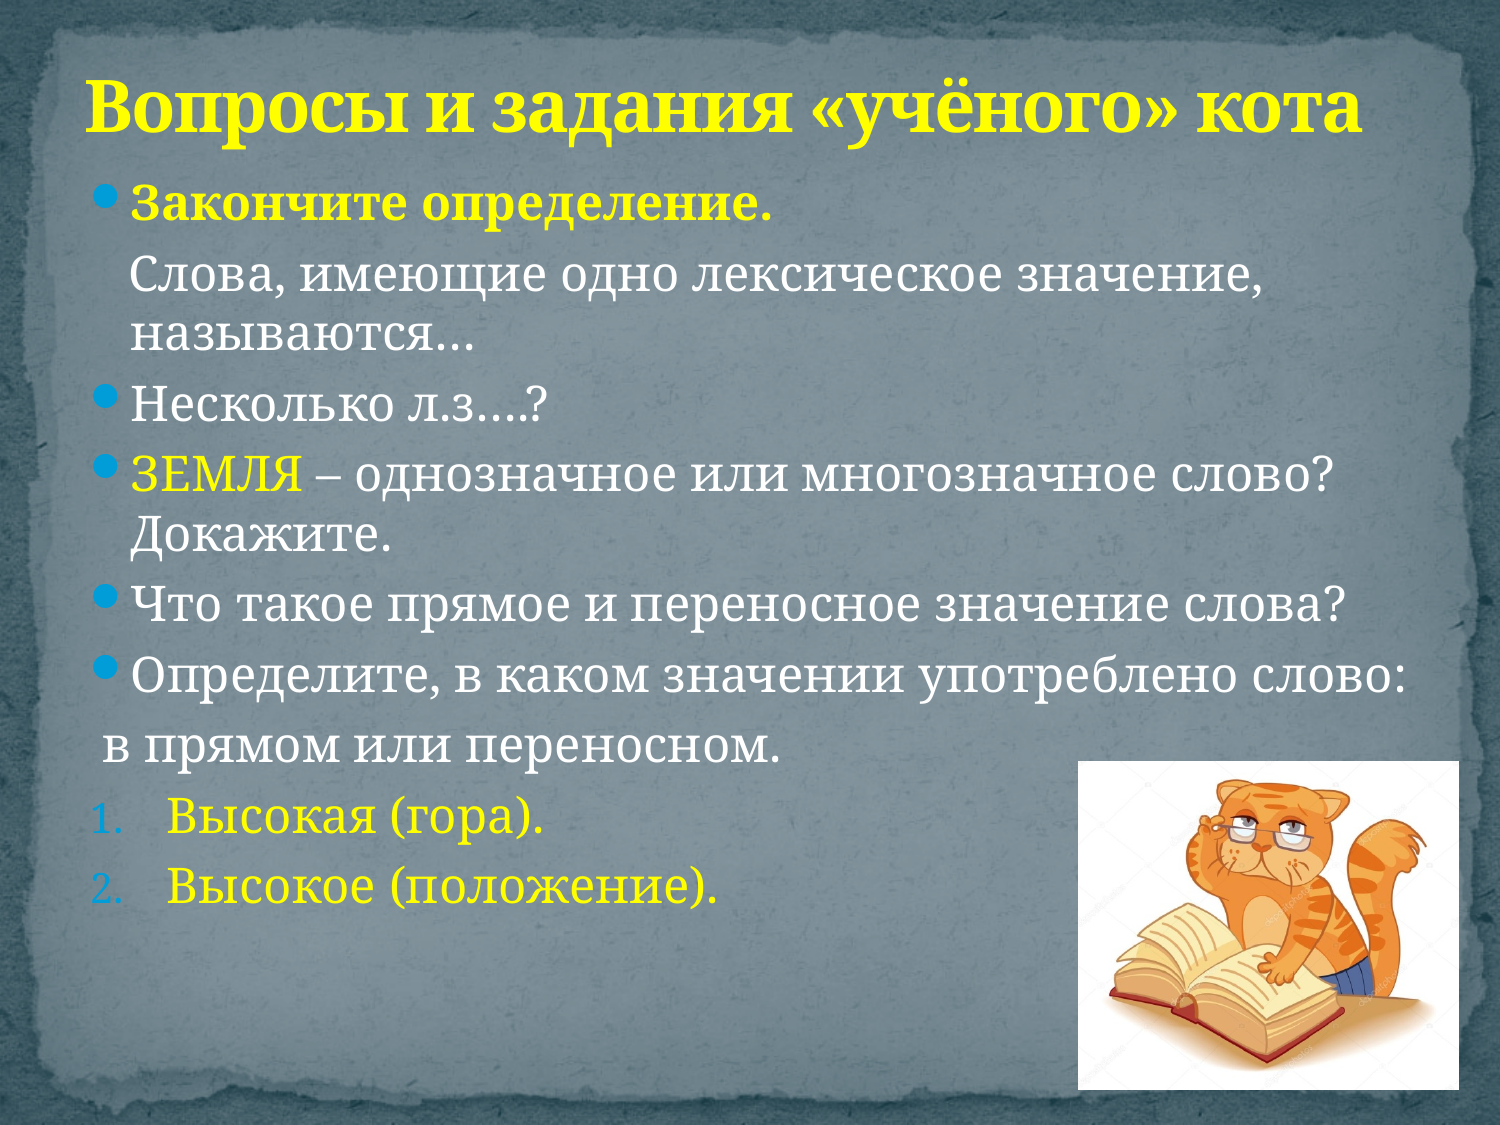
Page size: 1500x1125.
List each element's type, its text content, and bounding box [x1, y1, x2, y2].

list Закончите определение. Слова, имеющие одно лексическое значение, называются… Несколько л.з….? ЗЕМЛЯ – однозначное или многозначное слово? Докажите. Что такое прямое и переносное значение слова? Определите, в каком значении употреблено слово: в прямом или переносном. Высокая (гора). Высокое (положение). [75, 164, 1425, 1090]
title Вопросы и задания «учёного» кота [70, 35, 1421, 155]
picture [1078, 761, 1459, 1090]
